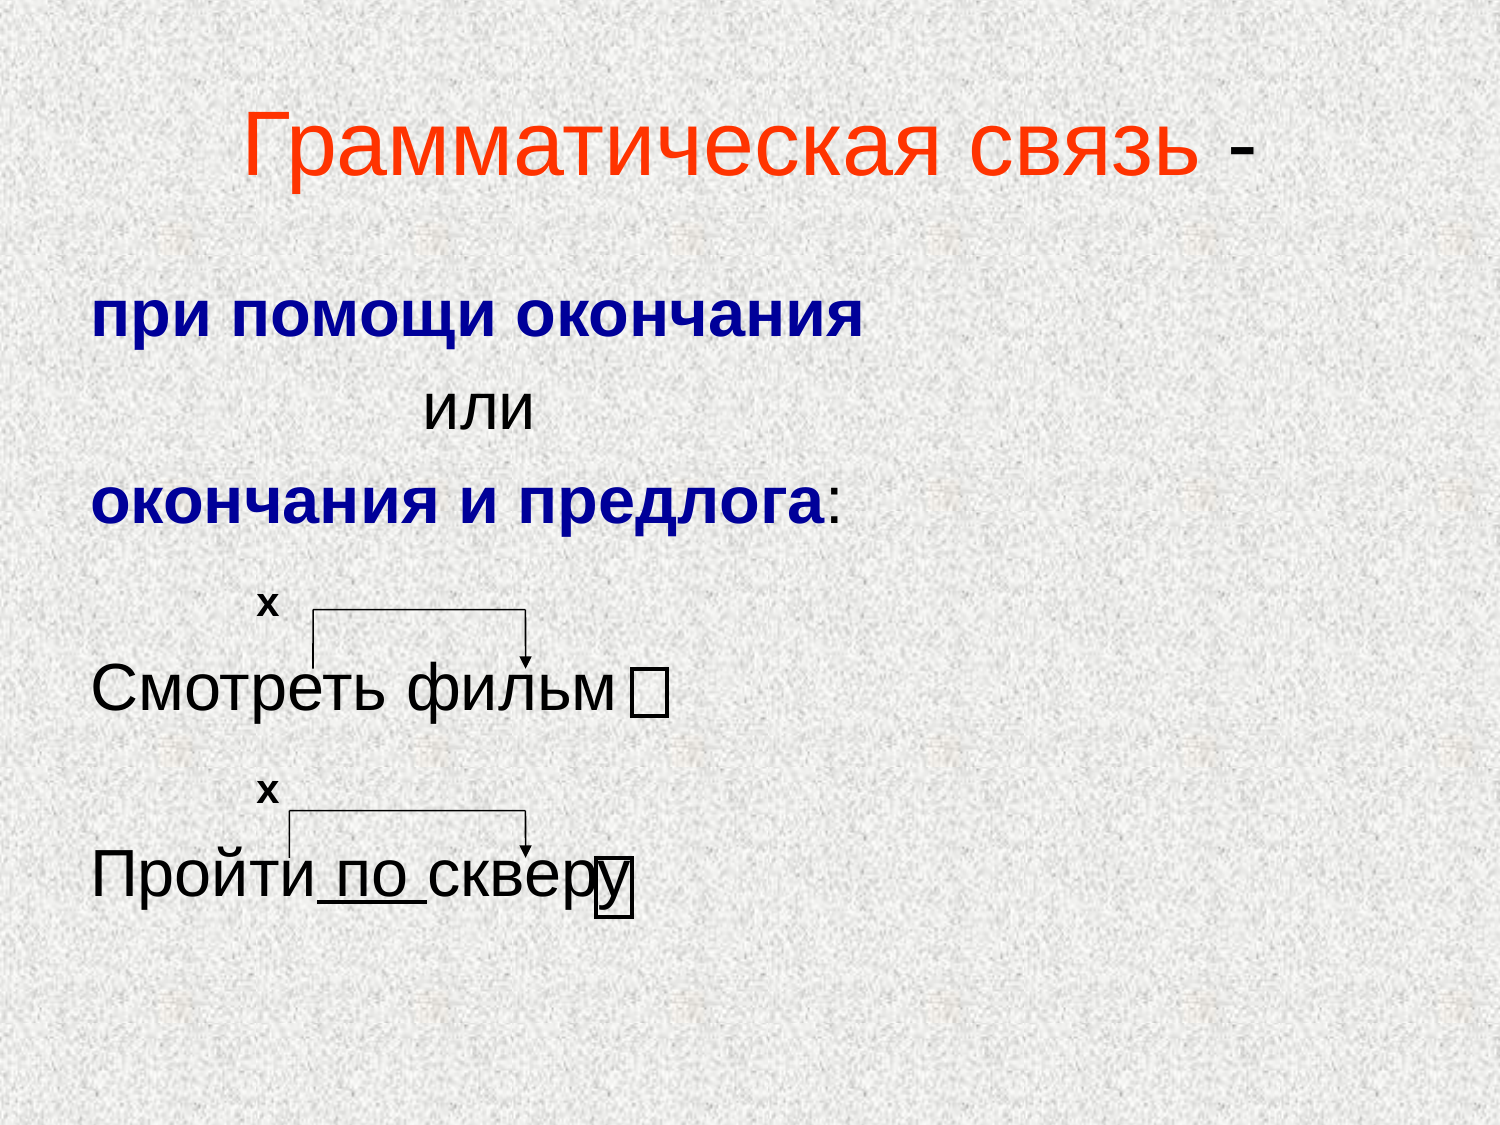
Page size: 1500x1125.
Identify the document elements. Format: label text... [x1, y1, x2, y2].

text_box [596, 857, 632, 917]
text_box [519, 609, 532, 669]
list при помощи окончания или окончания и предлога: х Смотреть фильм х Пройти по скверу [74, 262, 1426, 1006]
text_box [519, 810, 532, 858]
title Грамматическая связь - [74, 44, 1426, 233]
text_box [631, 668, 668, 717]
picture [0, 0, 1500, 1125]
